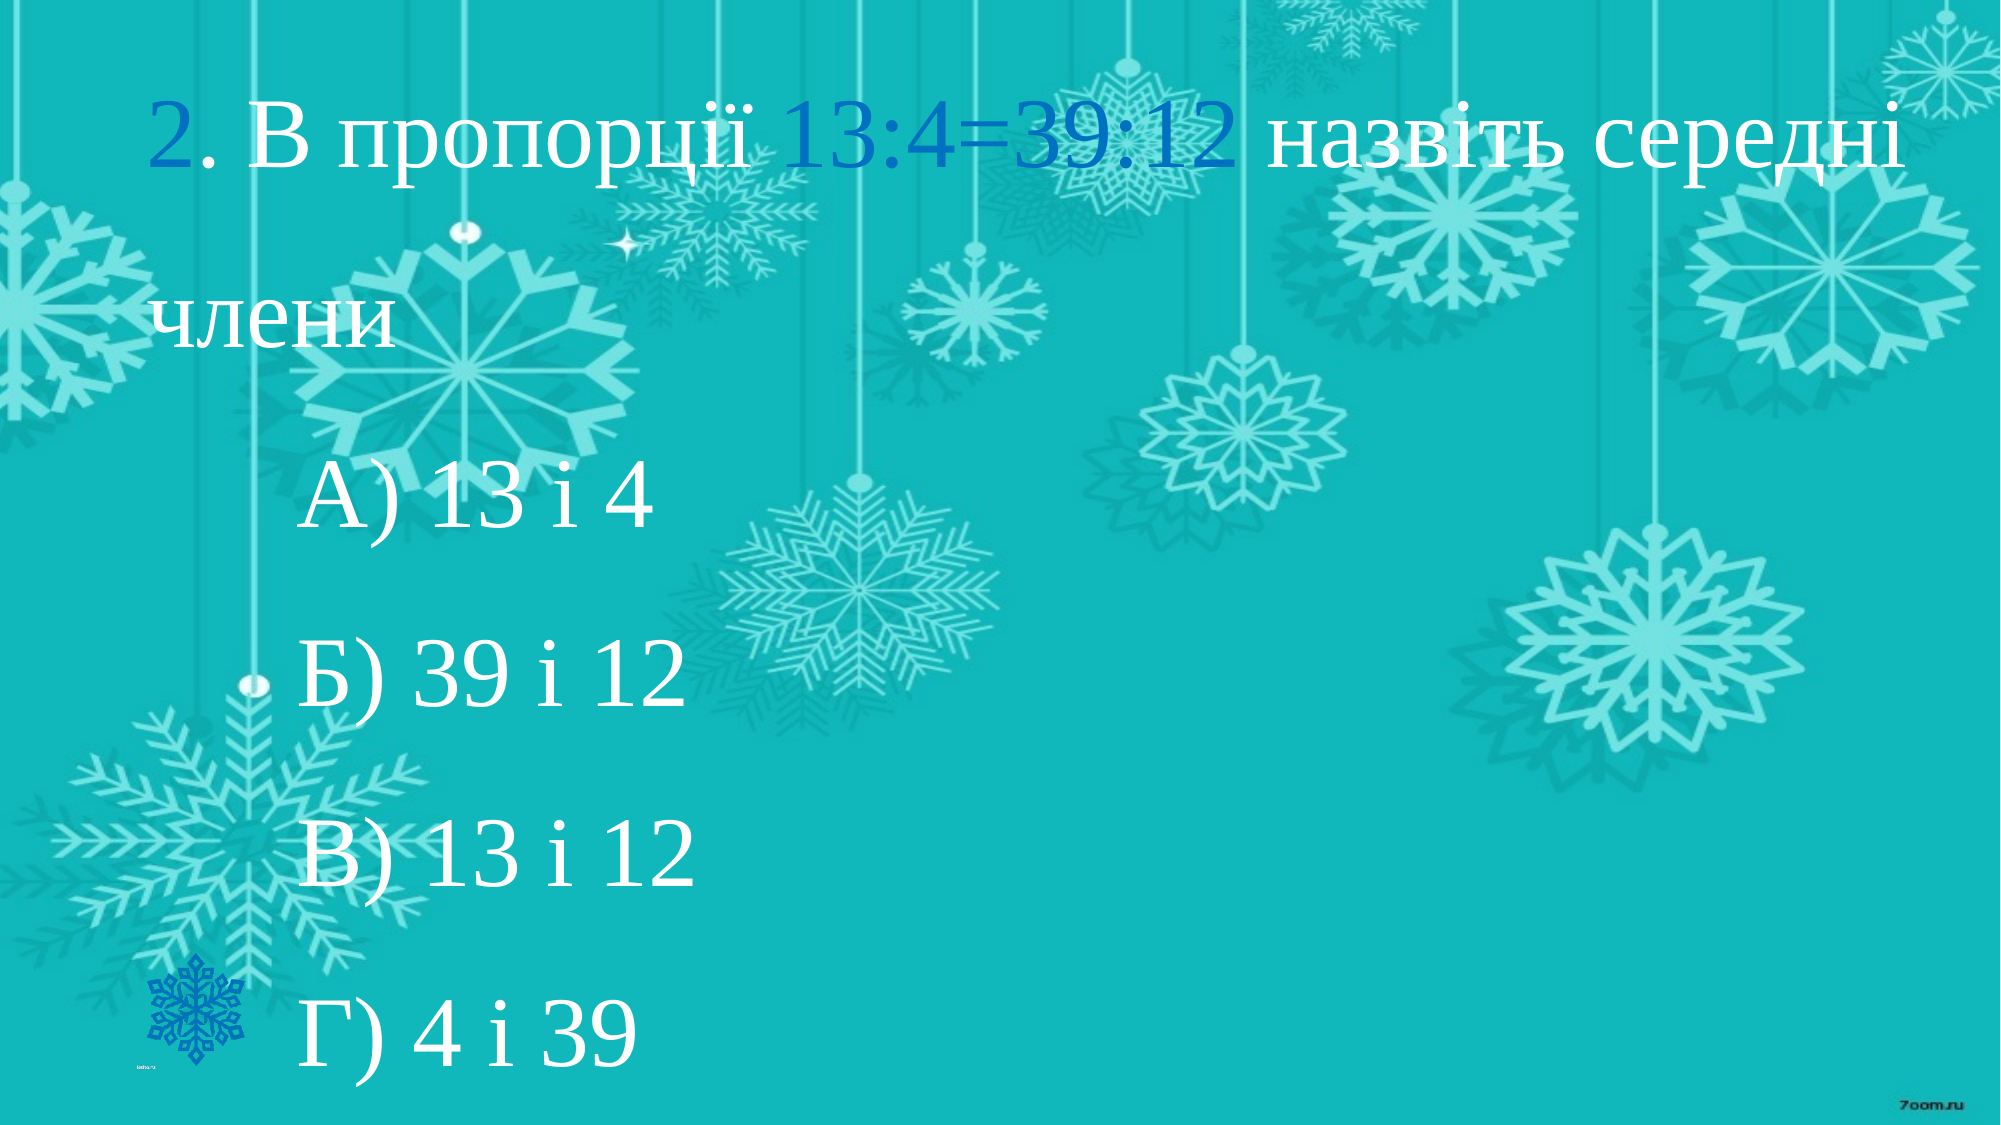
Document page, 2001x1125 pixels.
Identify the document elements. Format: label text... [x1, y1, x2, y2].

picture [0, 0, 2001, 1125]
picture [132, 947, 259, 1072]
text_box 2. В пропорції 13:4=39:12 назвіть середні члени А) 13 і 4 Б) 39 і 12 В) 13 і 12 Г) 4 і 39 [131, 0, 1952, 1094]
